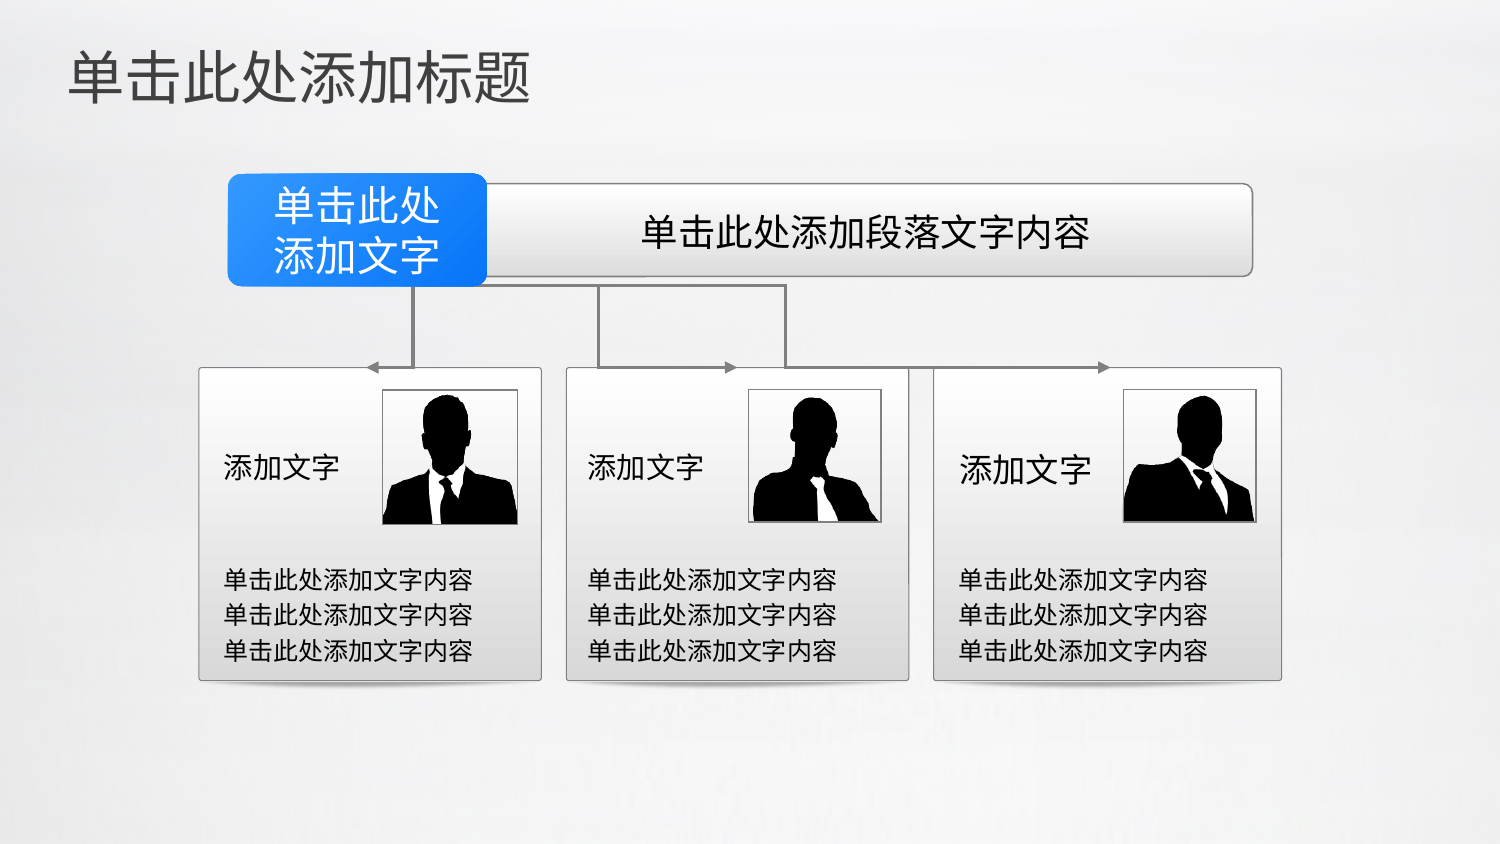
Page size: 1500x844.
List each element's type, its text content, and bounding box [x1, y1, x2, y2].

picture [0, 0, 1500, 844]
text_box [365, 285, 1111, 368]
text_box 单击此处 添加文字 [227, 173, 487, 287]
text_box 单击此处添加段落文字内容 [488, 193, 1243, 270]
text_box 单击此处添加标题 [51, 33, 597, 127]
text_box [933, 367, 1282, 697]
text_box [566, 377, 910, 697]
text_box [198, 367, 542, 697]
text_box [487, 183, 1253, 277]
